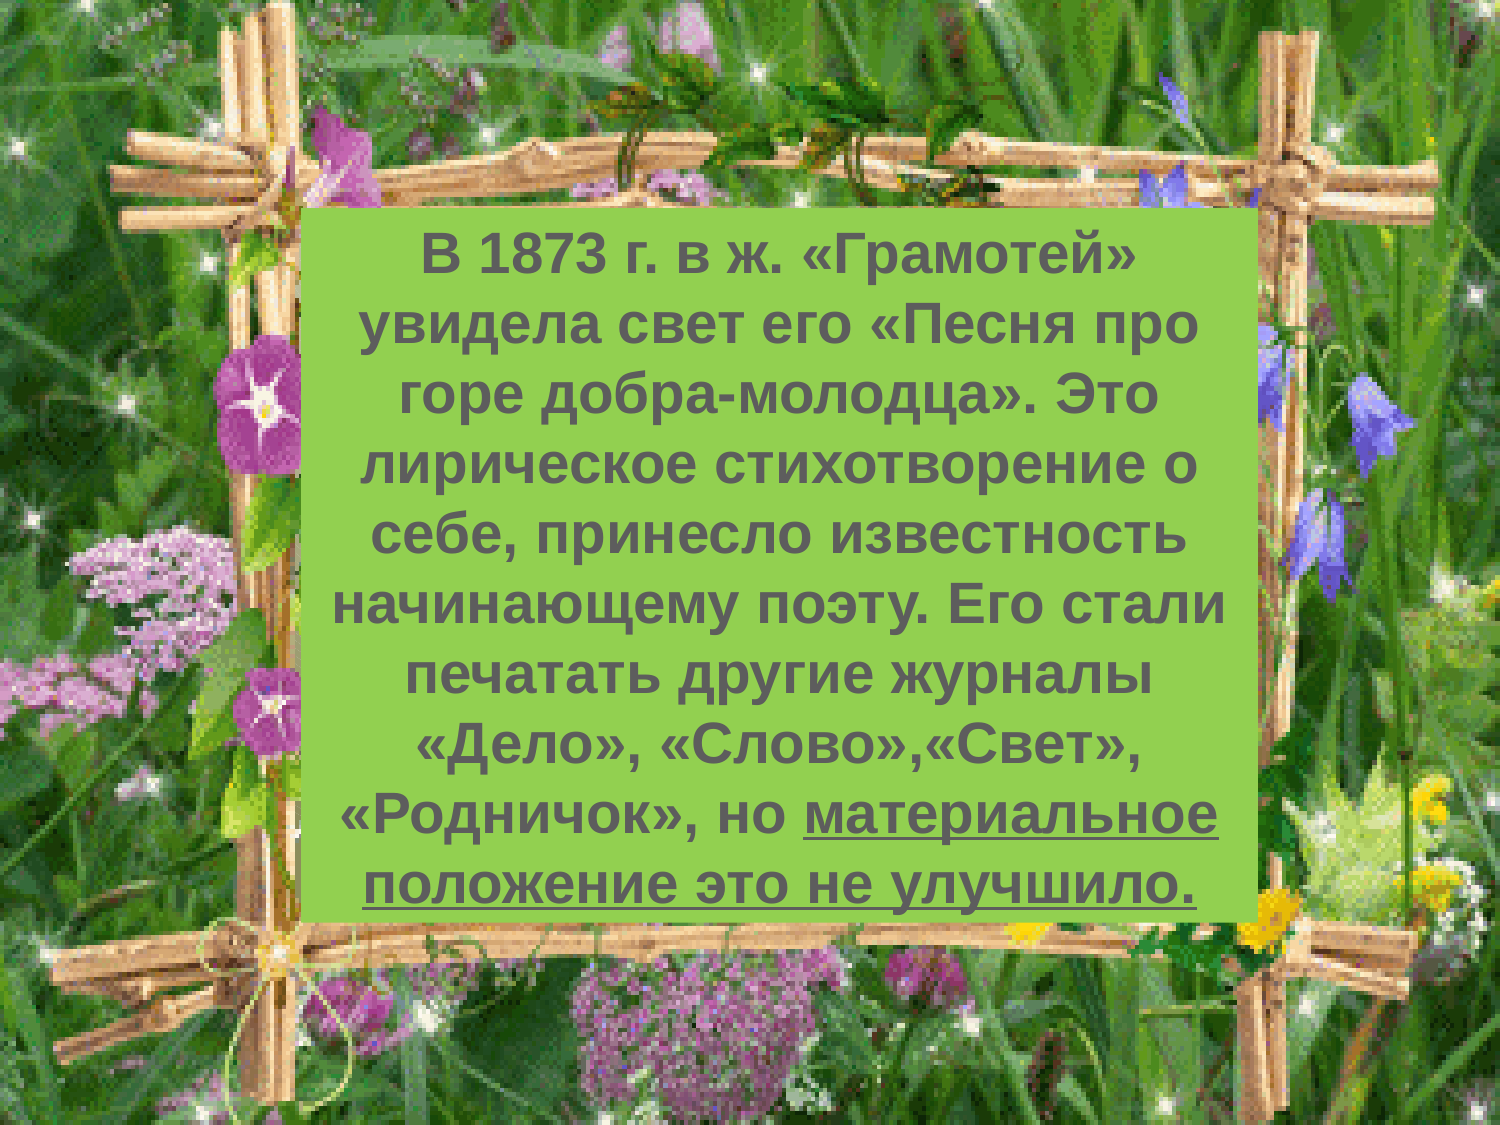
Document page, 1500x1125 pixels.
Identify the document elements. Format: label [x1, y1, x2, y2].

list [0, 0, 1500, 1125]
